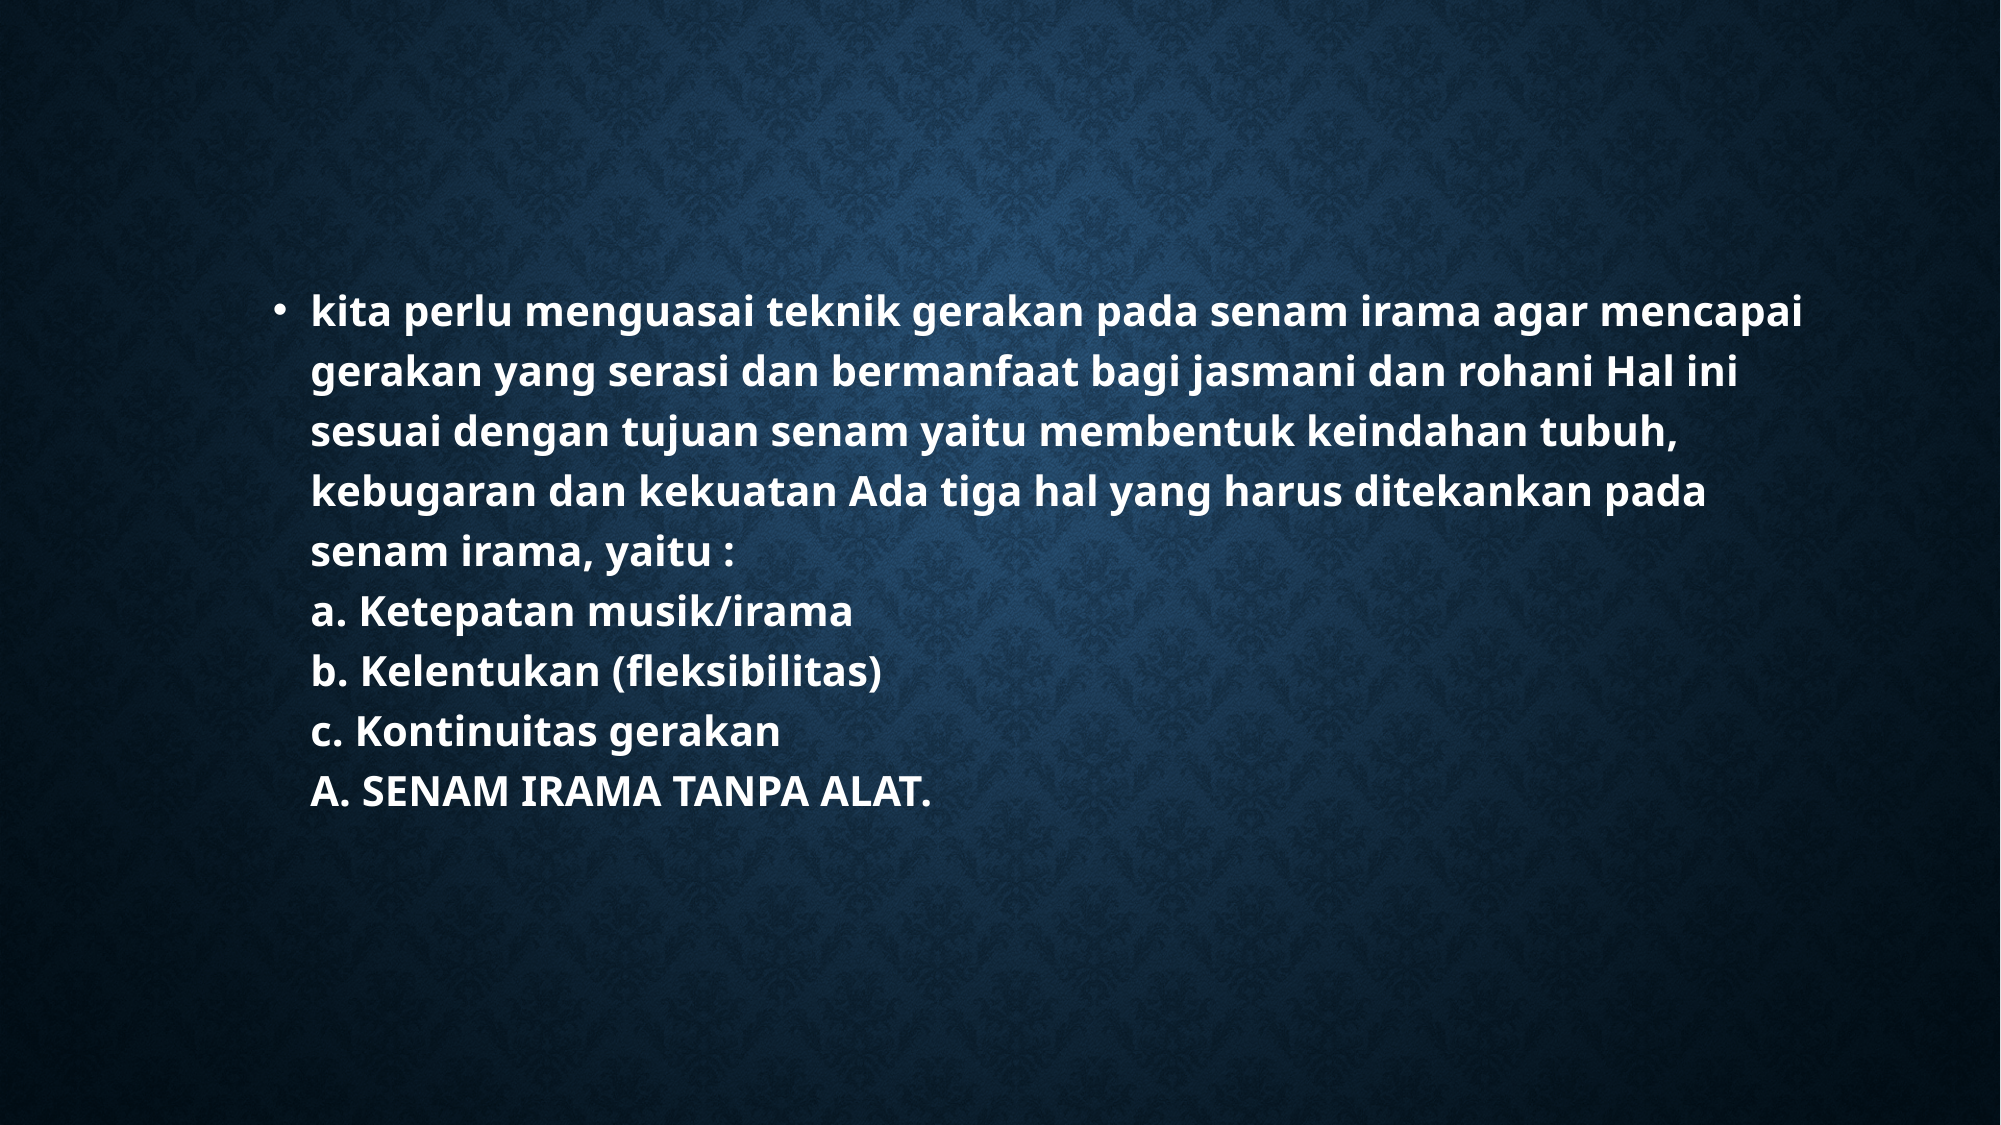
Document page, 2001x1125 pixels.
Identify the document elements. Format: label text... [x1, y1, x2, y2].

list kita perlu menguasai teknik gerakan pada senam irama agar mencapai gerakan yang serasi dan bermanfaat bagi jasmani dan rohani Hal ini sesuai dengan tujuan senam yaitu membentuk keindahan tubuh, kebugaran dan kekuatan Ada tiga hal yang harus ditekankan pada senam irama, yaitu : a. Ketepatan musik/irama b. Kelentukan (fleksibilitas) c. Kontinuitas gerakan A. SENAM IRAMA TANPA ALAT. [257, 266, 1840, 884]
